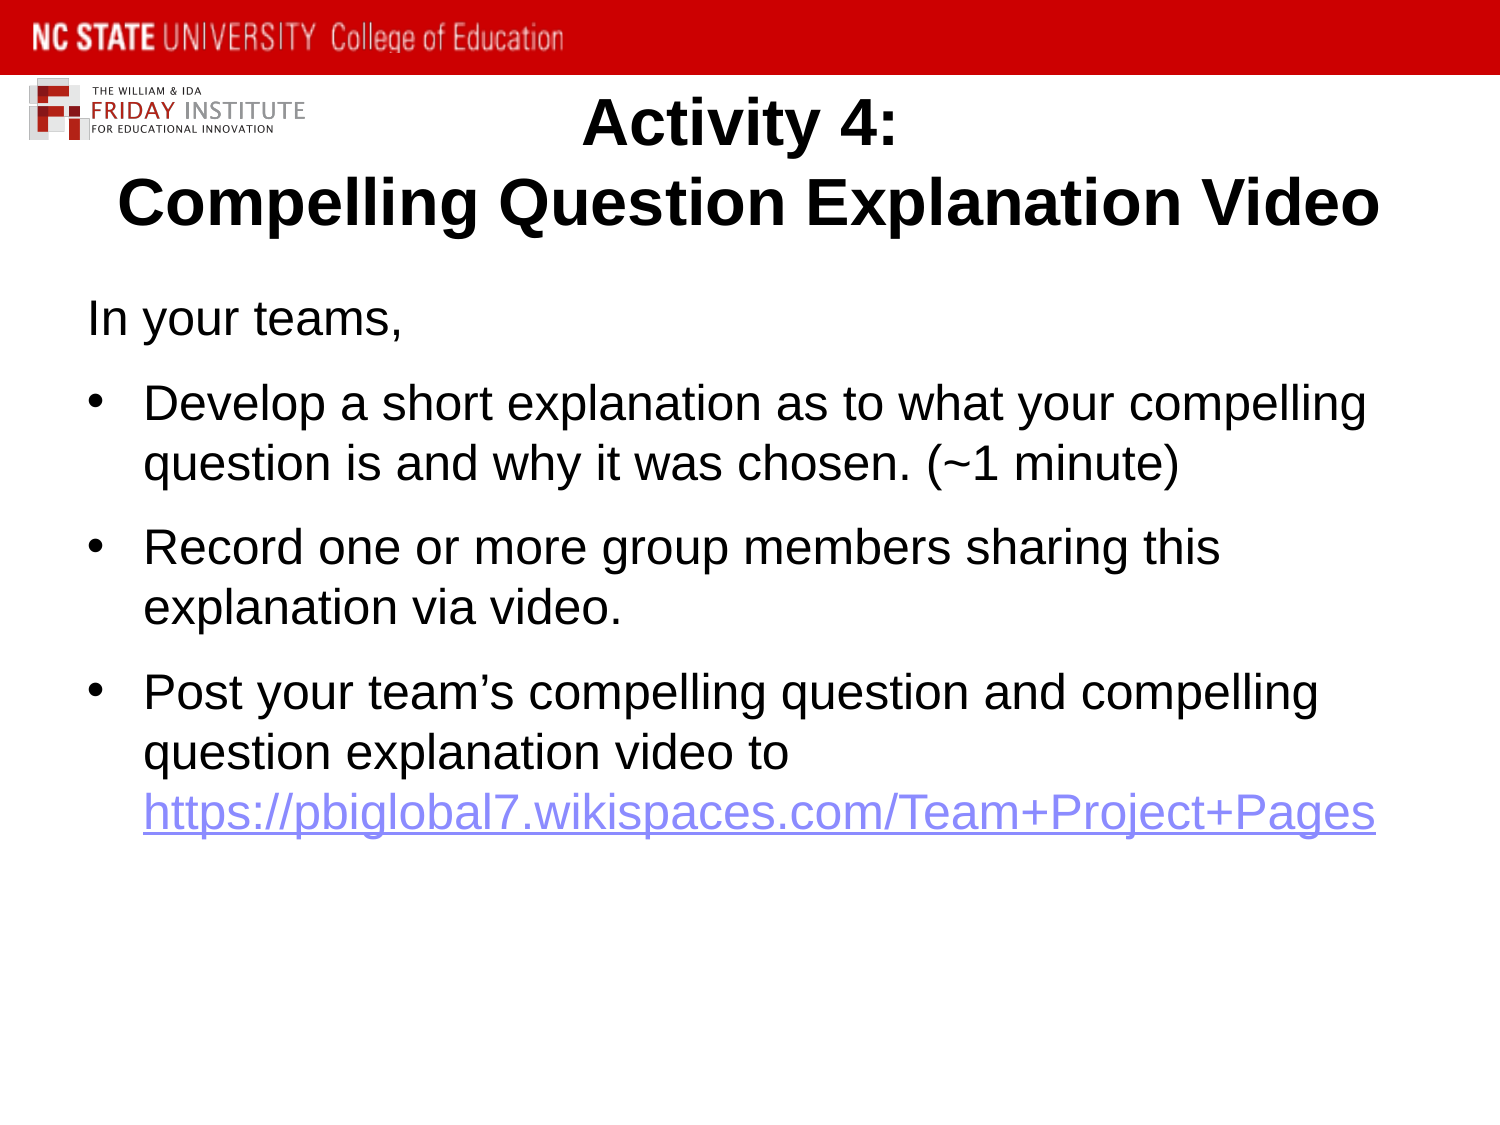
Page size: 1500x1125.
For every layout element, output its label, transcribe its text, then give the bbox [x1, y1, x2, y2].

title Activity 4: Compelling Question Explanation Video [0, 77, 1500, 240]
picture [0, 0, 1500, 145]
text_box In your teams, Develop a short explanation as to what your compelling question is and why it was chosen. (~1 minute) Record one or more group members sharing this explanation via video. Post your team’s compelling question and compelling question explanation video to https://pbiglobal7.wikispaces.com/Team+Project+Pages [71, 278, 1422, 973]
